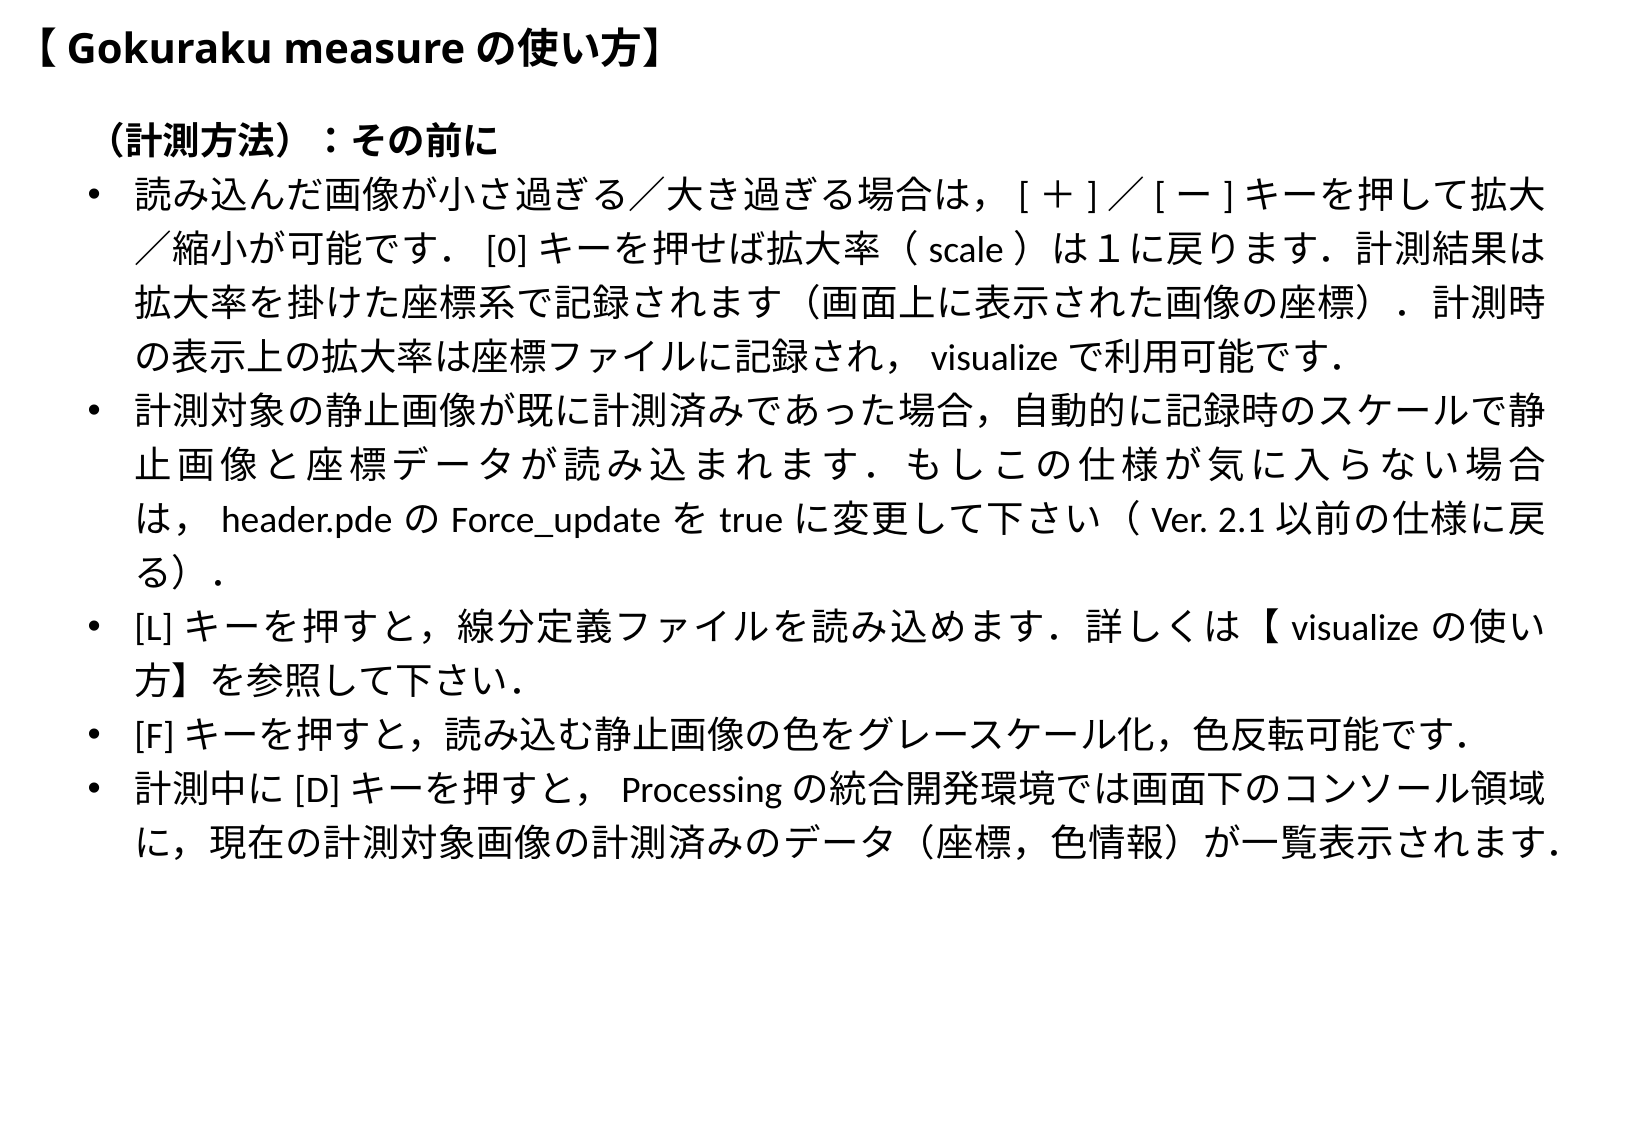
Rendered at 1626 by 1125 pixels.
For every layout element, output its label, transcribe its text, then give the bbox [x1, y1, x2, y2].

text_box （計測方法）：その前に 読み込んだ画像が小さ過ぎる／大き過ぎる場合は，[＋]／[ー]キーを押して拡大／縮小が可能です．[0]キーを押せば拡大率（scale）は１に戻ります．計測結果は拡大率を掛けた座標系で記録されます（画面上に表示された画像の座標）．計測時の表示上の拡大率は座標ファイルに記録され，visualizeで利用可能です． 計測対象の静止画像が既に計測済みであった場合，自動的に記録時のスケールで静止画像と座標データが読み込まれます．もしこの仕様が気に入らない場合は，header.pdeのForce_updateをtrueに変更して下さい（Ver. 2.1以前の仕様に戻る）． [L]キーを押すと，線分定義ファイルを読み込めます．詳しくは【visualizeの使い方】を参照して下さい． [F]キーを押すと，読み込む静止画像の色をグレースケール化，色反転可能です． 計測中に[D]キーを押すと，Processingの統合開発環境では画面下のコンソール領域に，現在の計測対象画像の計測済みのデータ（座標，色情報）が一覧表示されます． [72, 100, 1561, 872]
title 【Gokuraku measureの使い方】 [0, 0, 1625, 101]
